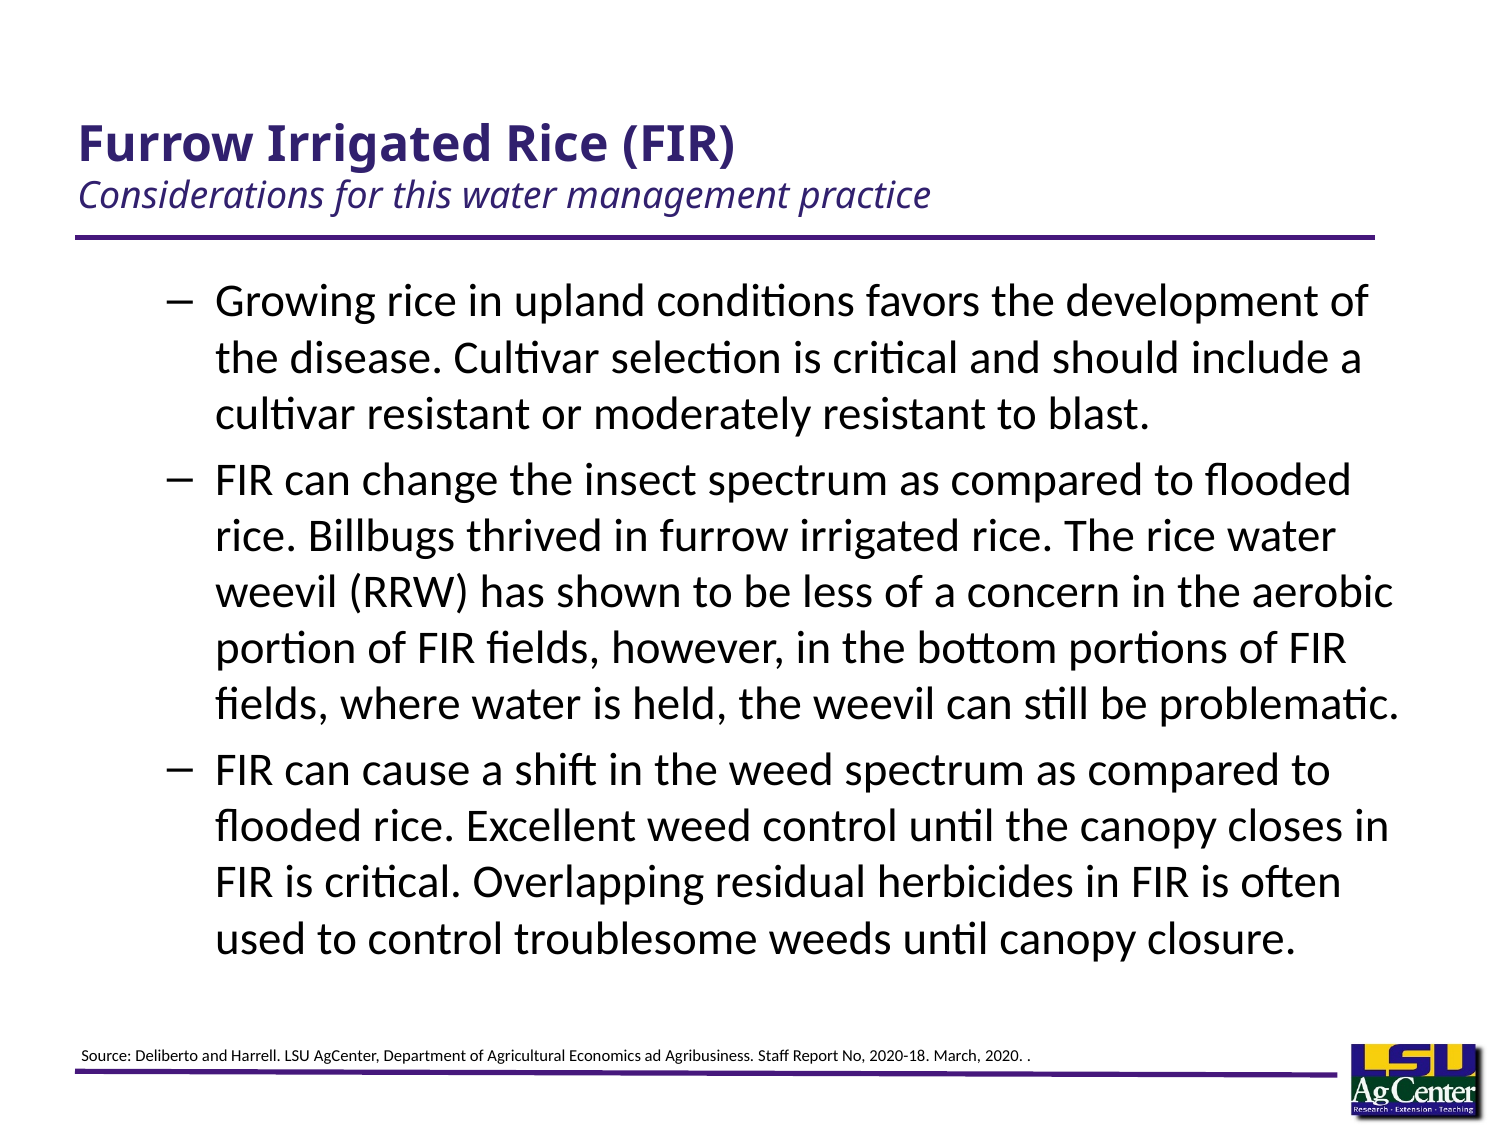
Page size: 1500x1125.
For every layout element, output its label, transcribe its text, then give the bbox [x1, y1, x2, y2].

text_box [74, 1071, 1338, 1076]
picture [1349, 1042, 1488, 1125]
list Growing rice in upland conditions favors the development of the disease. Cultivar selection is critical and should include a cultivar resistant or moderately resistant to blast. FIR can change the insect spectrum as compared to flooded rice. Billbugs thrived in furrow irrigated rice. The rice water weevil (RRW) has shown to be less of a concern in the aerobic portion of FIR fields, however, in the bottom portions of FIR fields, where water is held, the weevil can still be problematic. FIR can cause a shift in the weed spectrum as compared to flooded rice. Excellent weed control until the canopy closes in FIR is critical. Overlapping residual herbicides in FIR is often used to control troublesome weeds until canopy closure. [75, 262, 1425, 1005]
text_box Source: Deliberto and Harrell. LSU AgCenter, Department of Agricultural Economics ad Agribusiness. Staff Report No, 2020-18. March, 2020. . [66, 1037, 1048, 1073]
text_box Furrow Irrigated Rice (FIR) Considerations for this water management practice [62, 70, 1463, 258]
